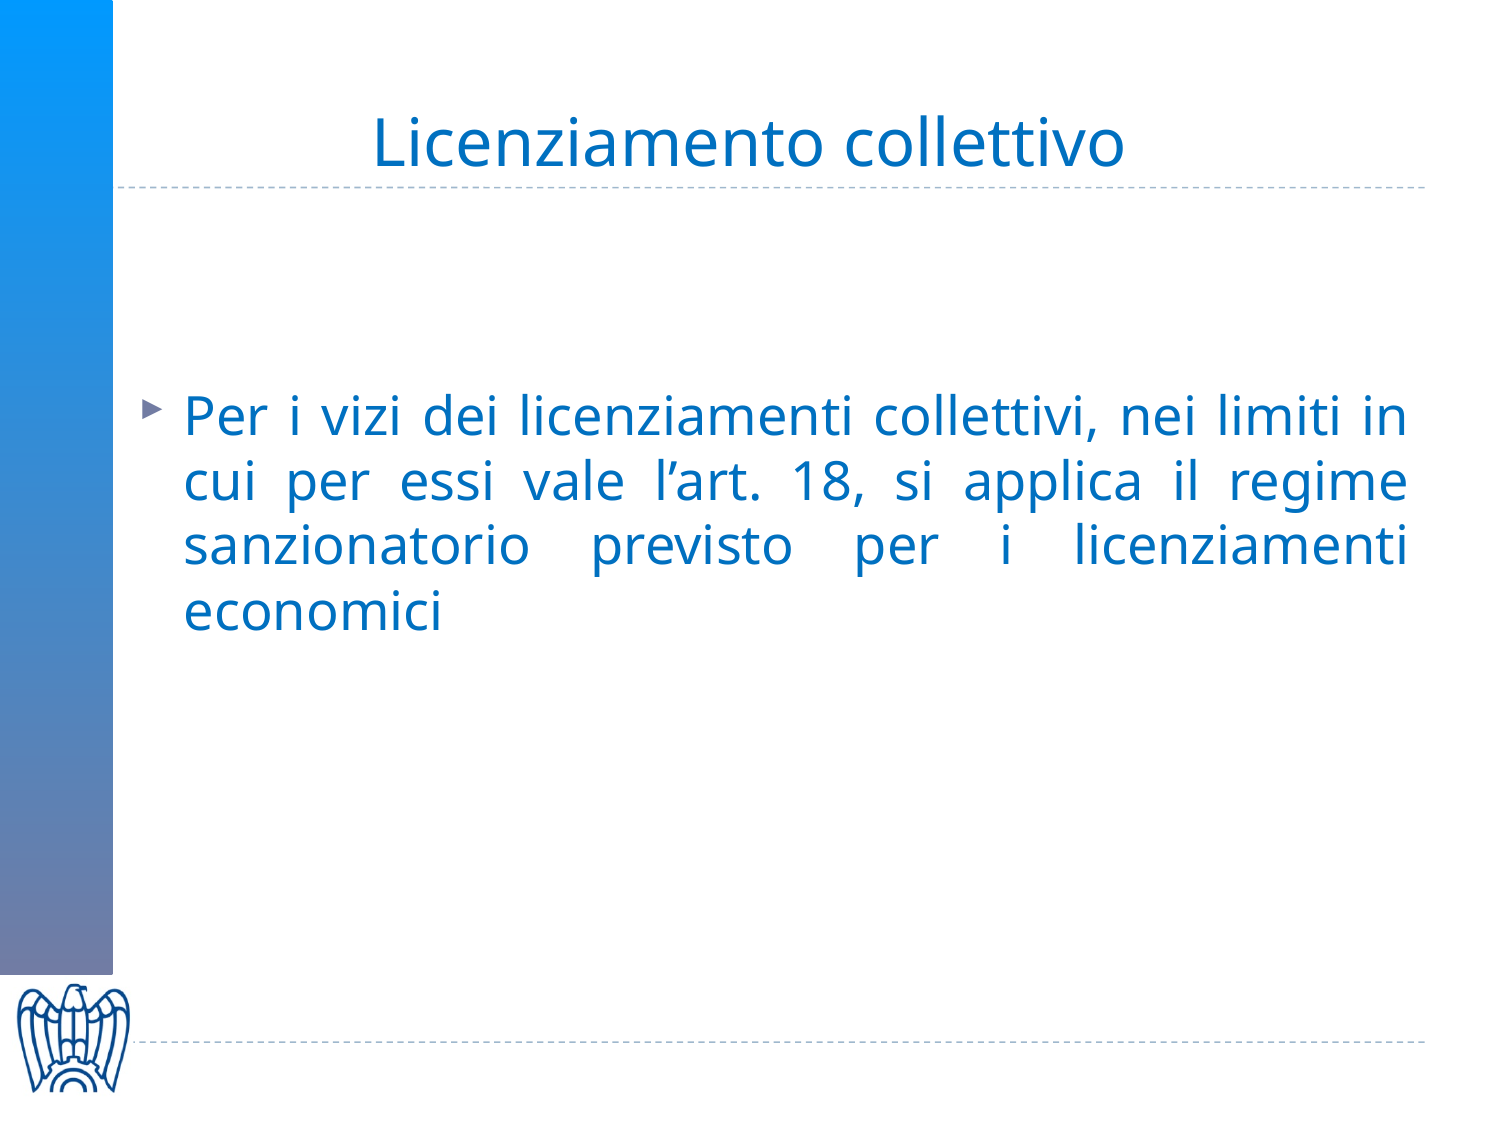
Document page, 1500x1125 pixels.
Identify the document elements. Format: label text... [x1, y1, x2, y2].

list Per i vizi dei licenziamenti collettivi, nei limiti in cui per essi vale l’art. 18, si applica il regime sanzionatorio previsto per i licenziamenti economici [123, 373, 1425, 752]
title Licenziamento collettivo [113, 24, 1425, 188]
text_box [0, 0, 113, 974]
picture [0, 974, 134, 1113]
